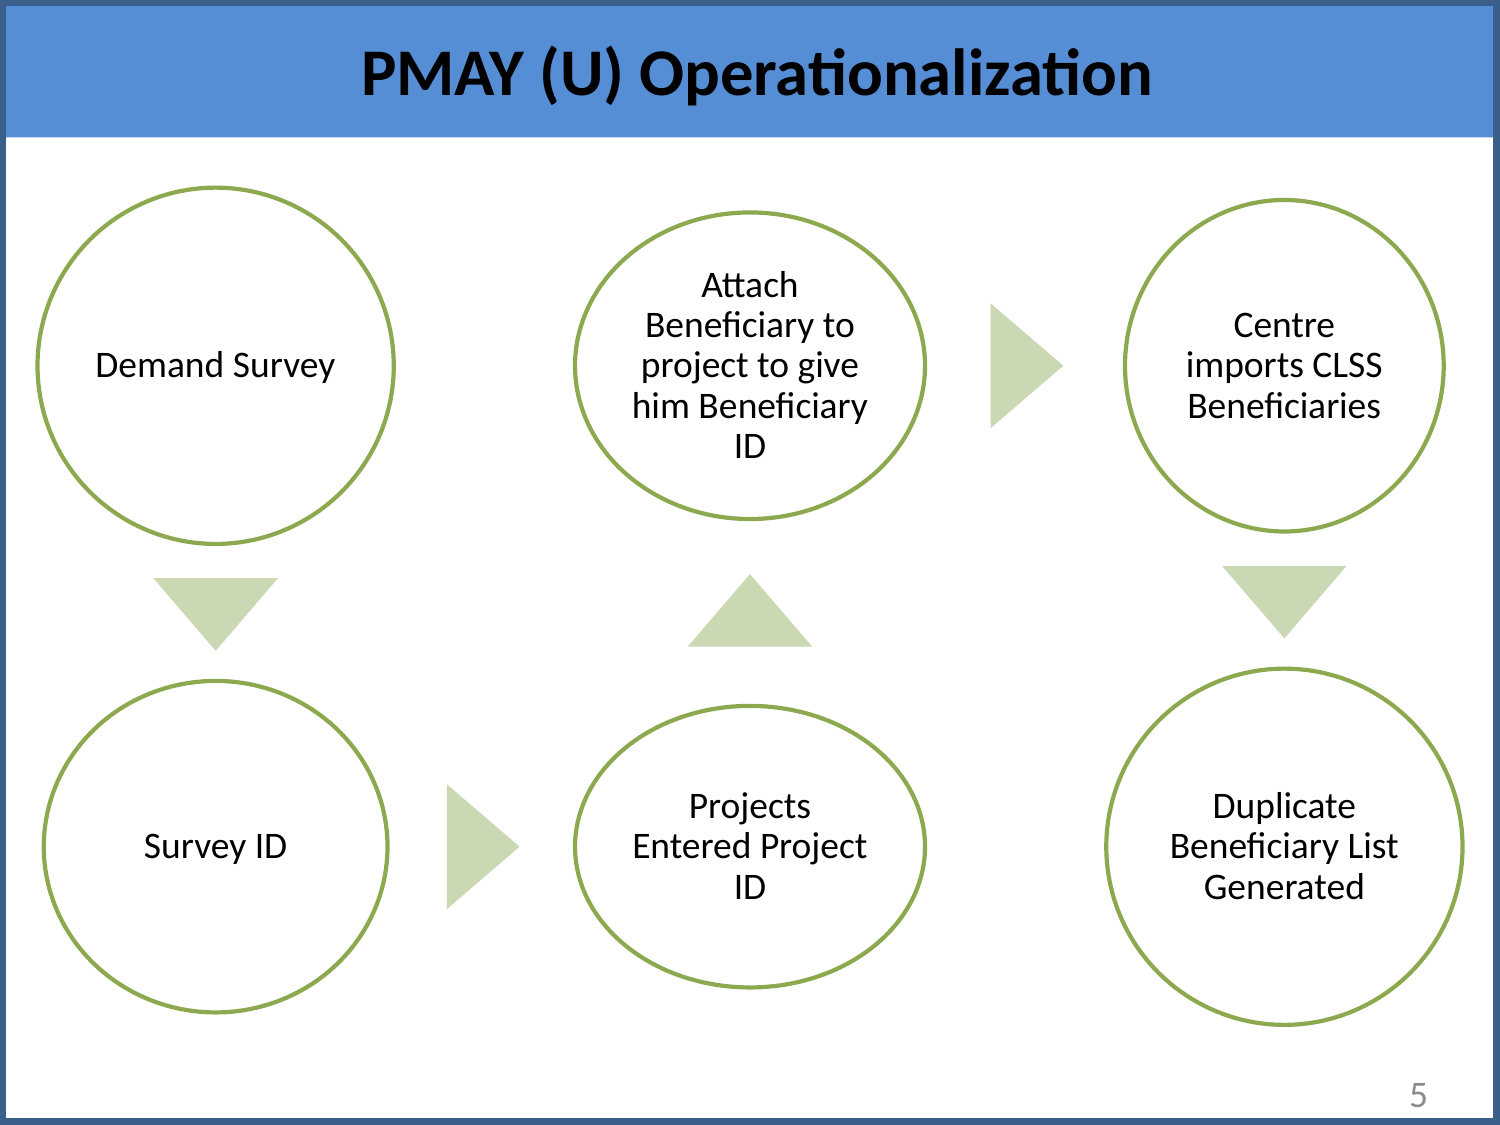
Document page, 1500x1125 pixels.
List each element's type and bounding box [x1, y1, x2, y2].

text_box [37, 149, 1463, 1063]
text_box [0, 0, 1500, 1125]
